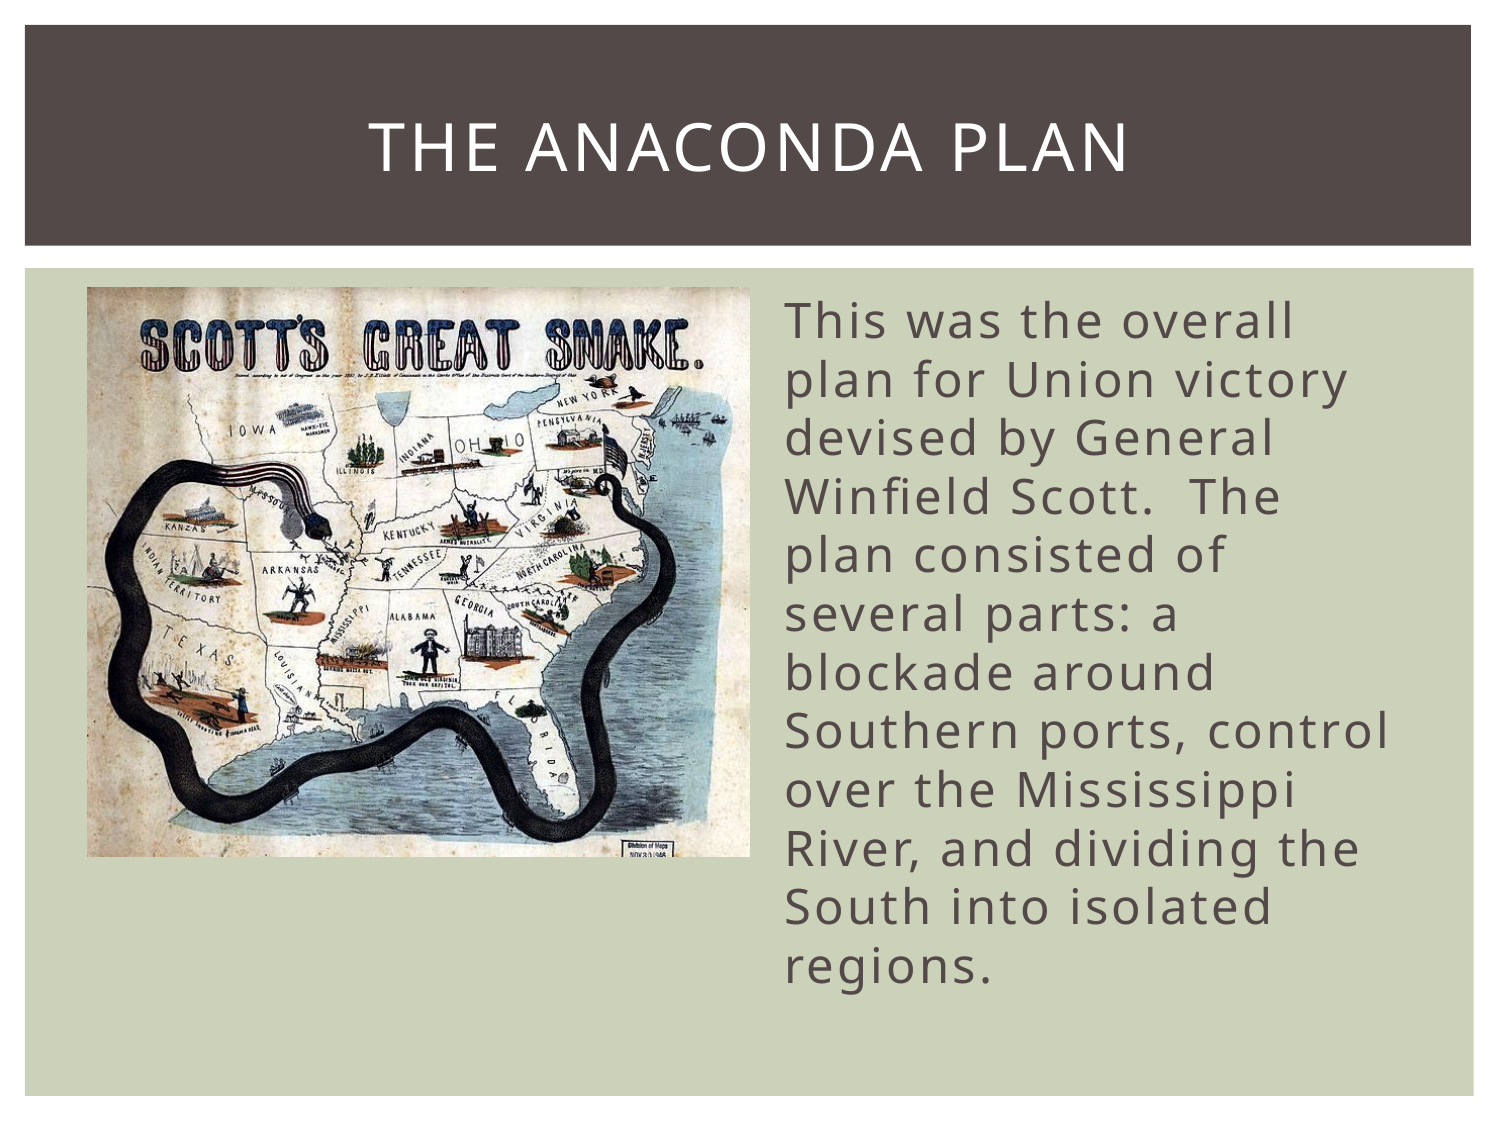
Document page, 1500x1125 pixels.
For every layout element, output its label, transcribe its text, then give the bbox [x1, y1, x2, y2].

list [87, 287, 751, 858]
title The Anaconda Plan [62, 58, 1438, 232]
list This was the overall plan for Union victory devised by General Winfield Scott. The plan consisted of several parts: a blockade around Southern ports, control over the Mississippi River, and dividing the South into isolated regions. [762, 281, 1425, 1005]
